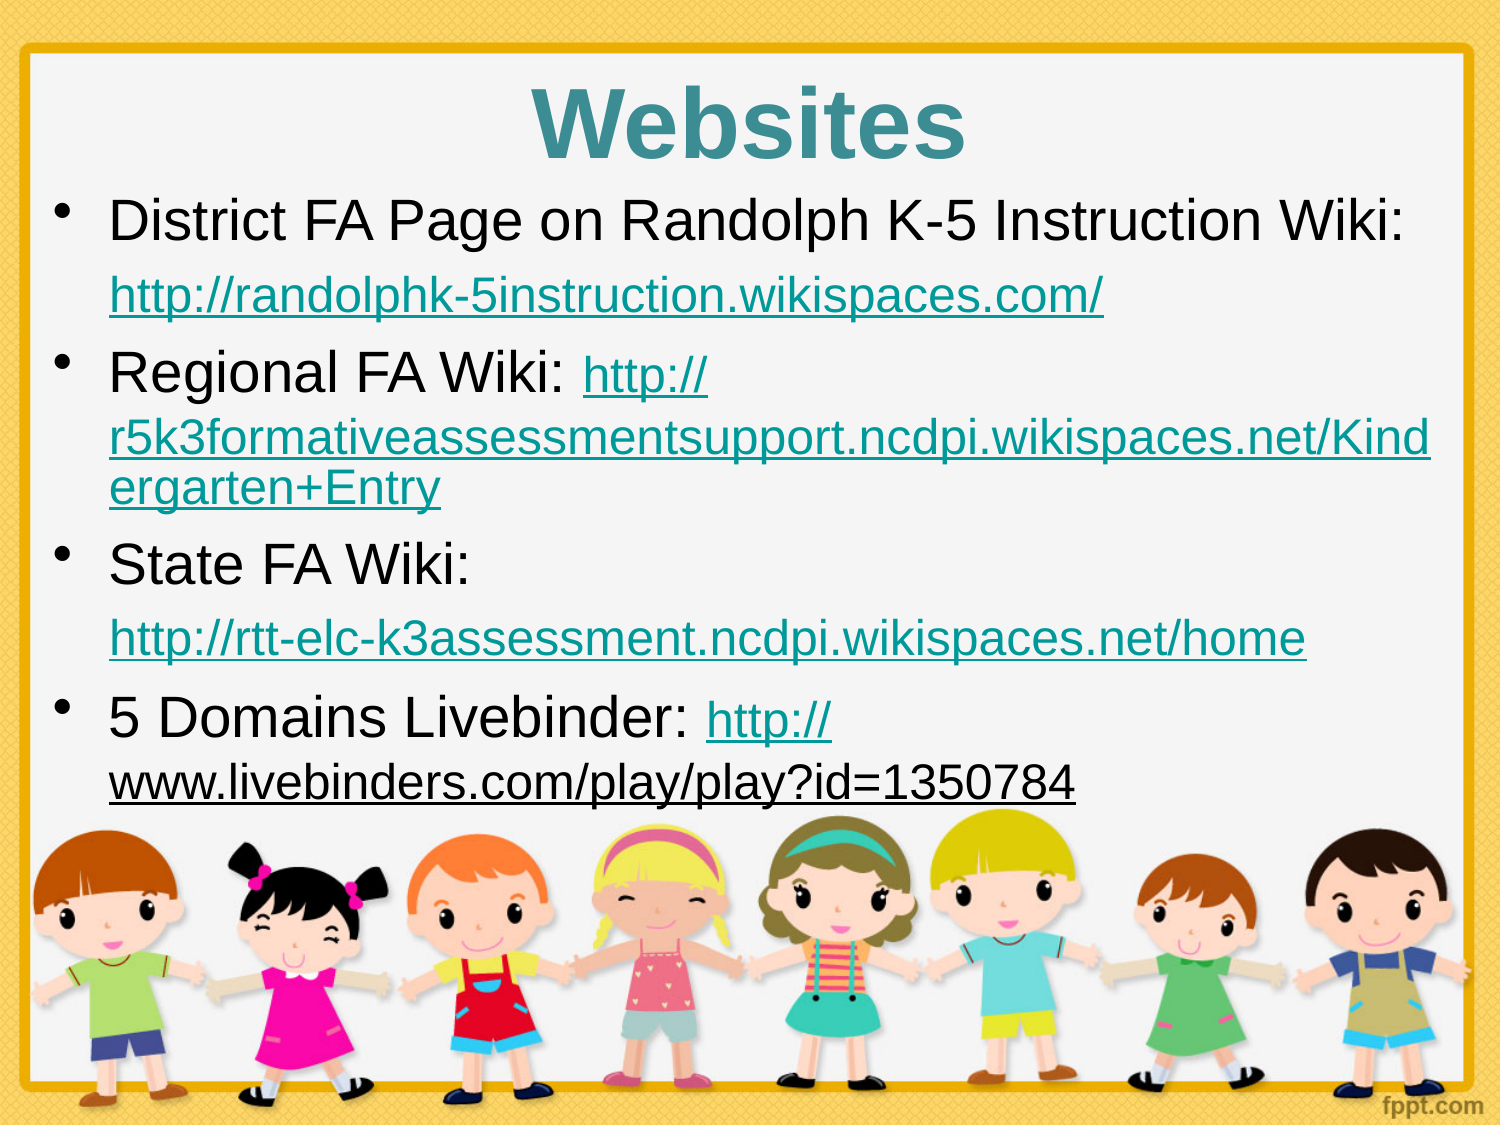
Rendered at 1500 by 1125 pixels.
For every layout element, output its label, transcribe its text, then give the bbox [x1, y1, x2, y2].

picture [0, 0, 1500, 1125]
title Websites [75, 24, 1425, 174]
list District FA Page on Randolph K-5 Instruction Wiki: http://randolphk-5instruction.wikispaces.com/ Regional FA Wiki: http://r5k3formativeassessmentsupport.ncdpi.wikispaces.net/Kindergarten+Entry State FA Wiki: http://rtt-elc-k3assessment.ncdpi.wikispaces.net/home 5 Domains Livebinder: http://www.livebinders.com/play/play?id=1350784 [37, 174, 1463, 955]
